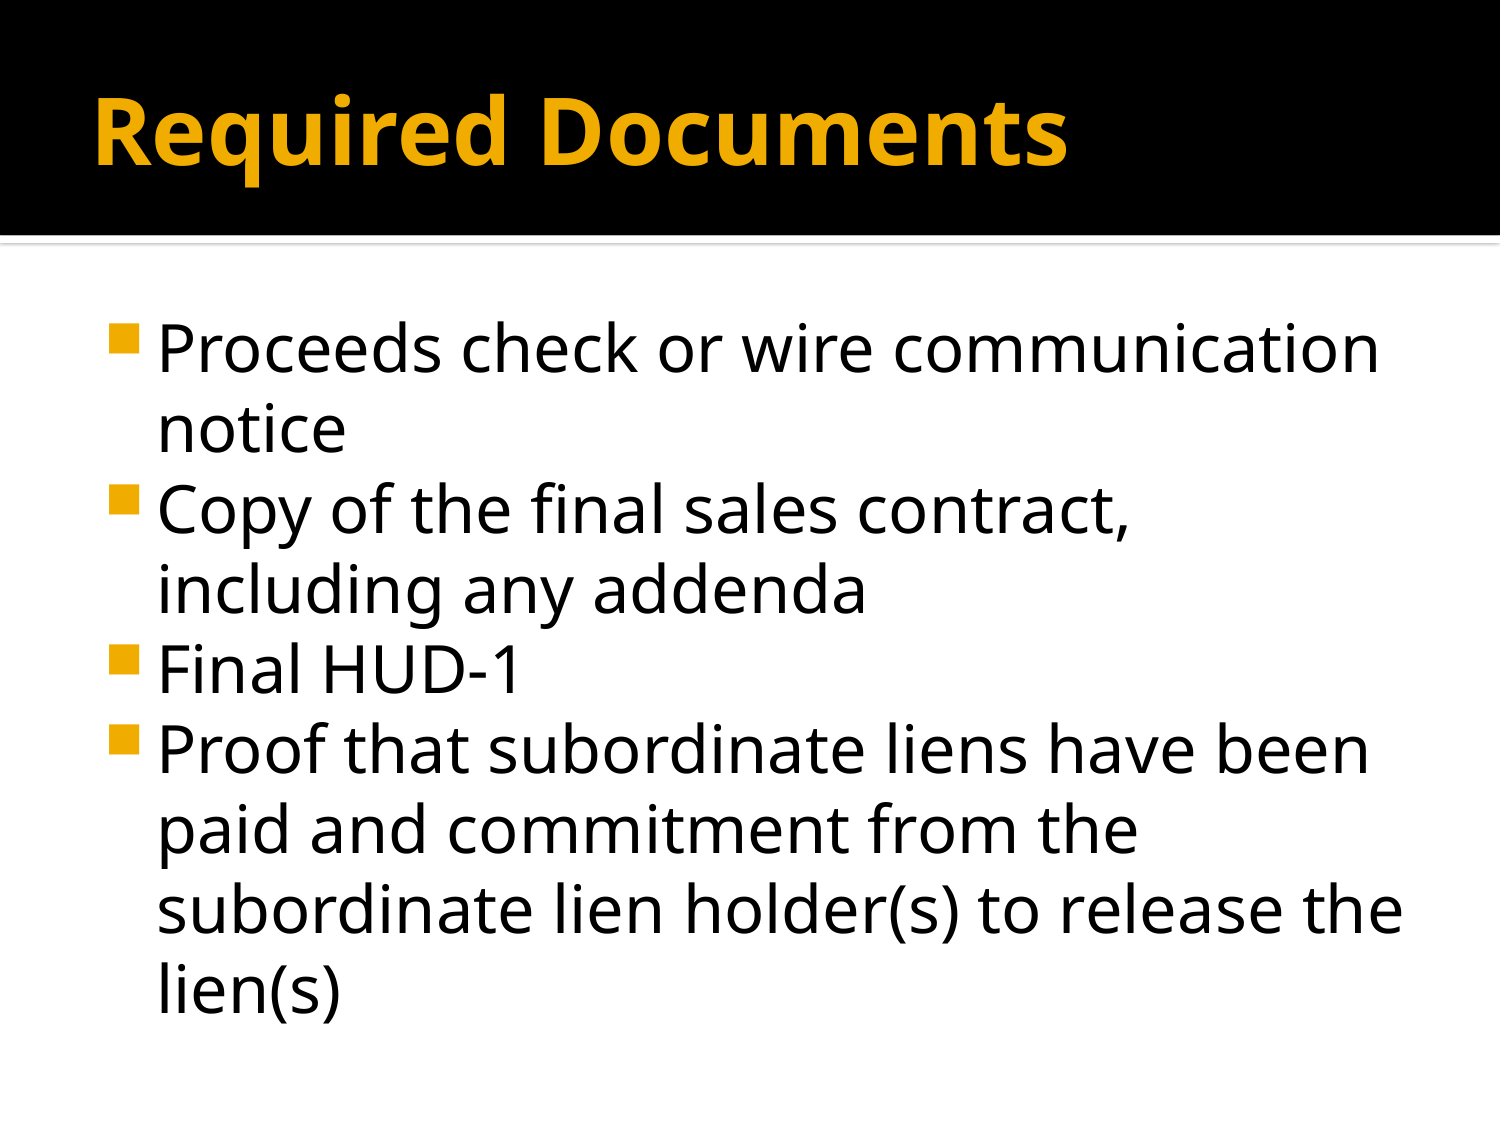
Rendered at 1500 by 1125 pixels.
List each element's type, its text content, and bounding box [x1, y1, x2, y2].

title Required Documents [75, 25, 1425, 231]
list Proceeds check or wire communication notice Copy of the final sales contract, including any addenda Final HUD-1 Proof that subordinate liens have been paid and commitment from the subordinate lien holder(s) to release the lien(s) [75, 291, 1425, 1050]
